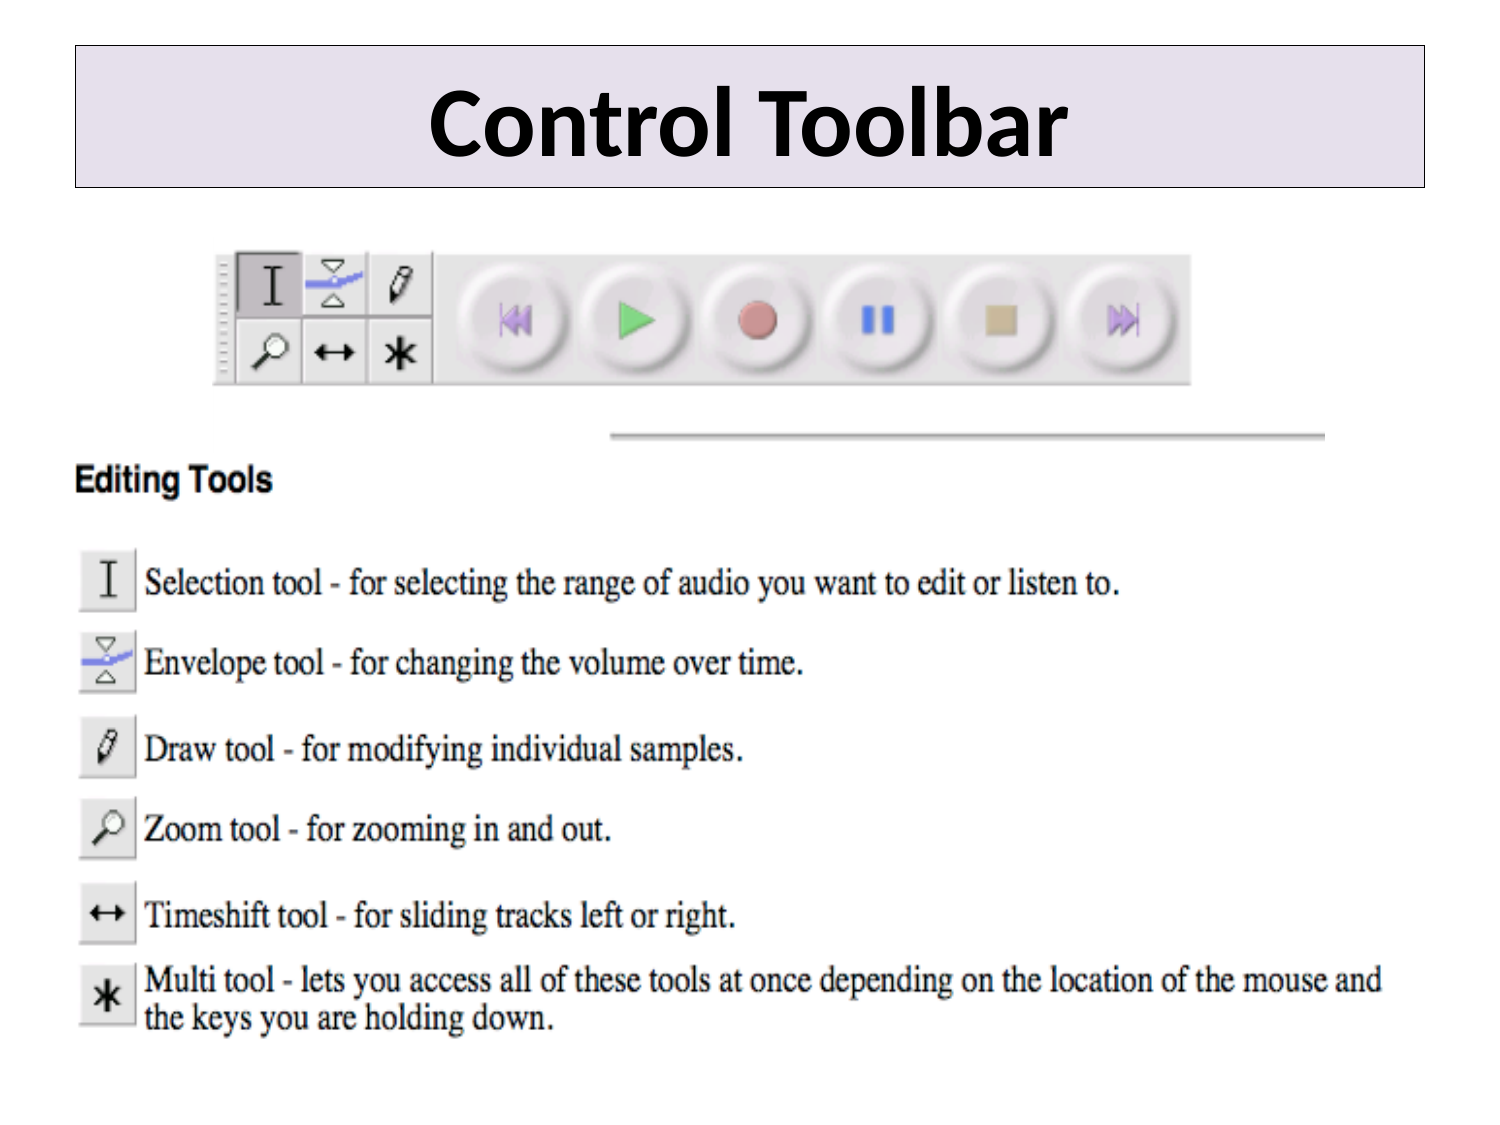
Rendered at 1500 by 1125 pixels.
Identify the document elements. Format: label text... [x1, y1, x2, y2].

picture [74, 462, 1408, 1051]
title Control Toolbar [75, 45, 1425, 188]
picture [212, 237, 1326, 453]
